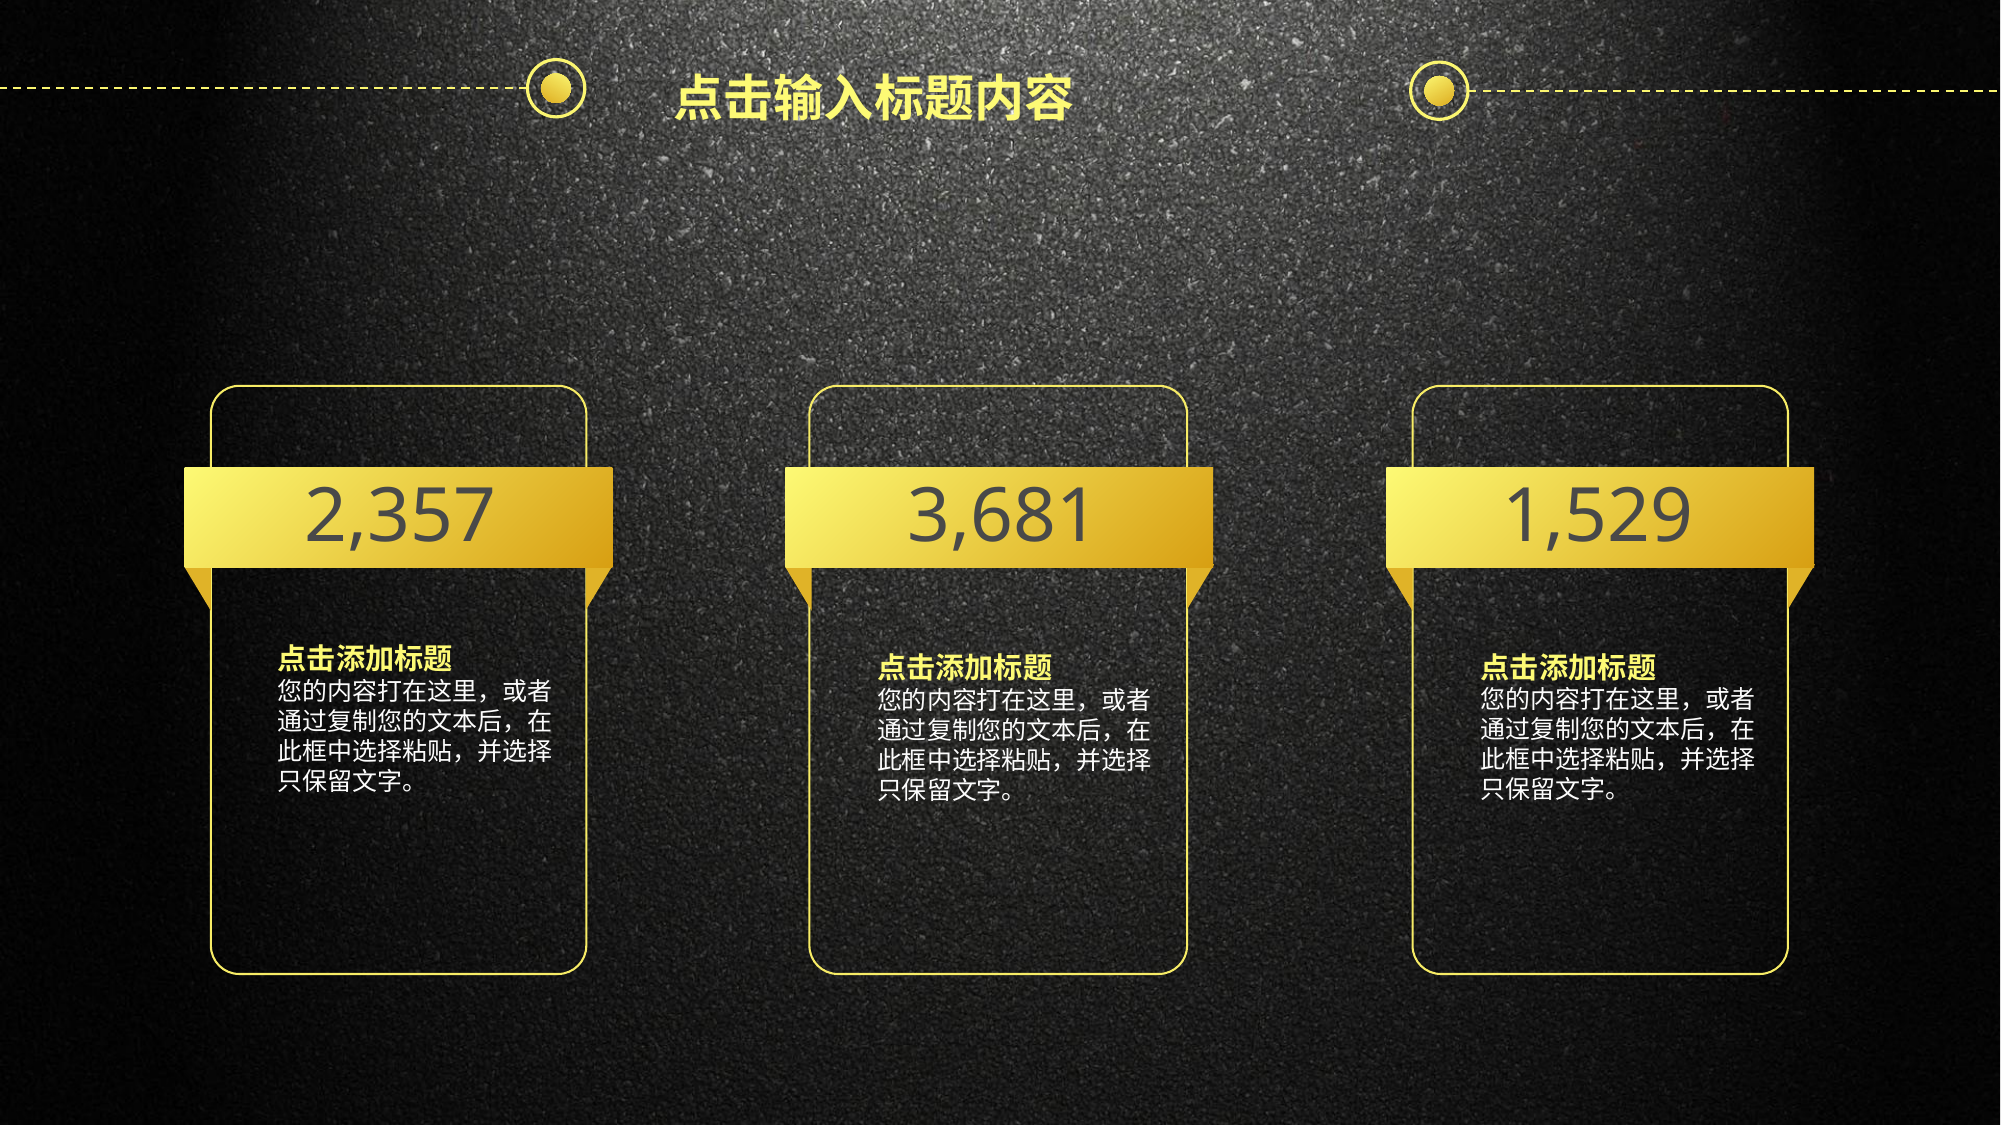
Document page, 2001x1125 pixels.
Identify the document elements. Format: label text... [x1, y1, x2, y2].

text_box [1423, 74, 1456, 107]
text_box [1386, 385, 1815, 974]
text_box [526, 58, 586, 118]
text_box [1409, 61, 1470, 121]
picture [0, 0, 2001, 1125]
text_box [540, 72, 572, 105]
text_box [785, 385, 1214, 974]
text_box 点击输入标题内容 [612, 42, 1089, 138]
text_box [184, 385, 613, 974]
